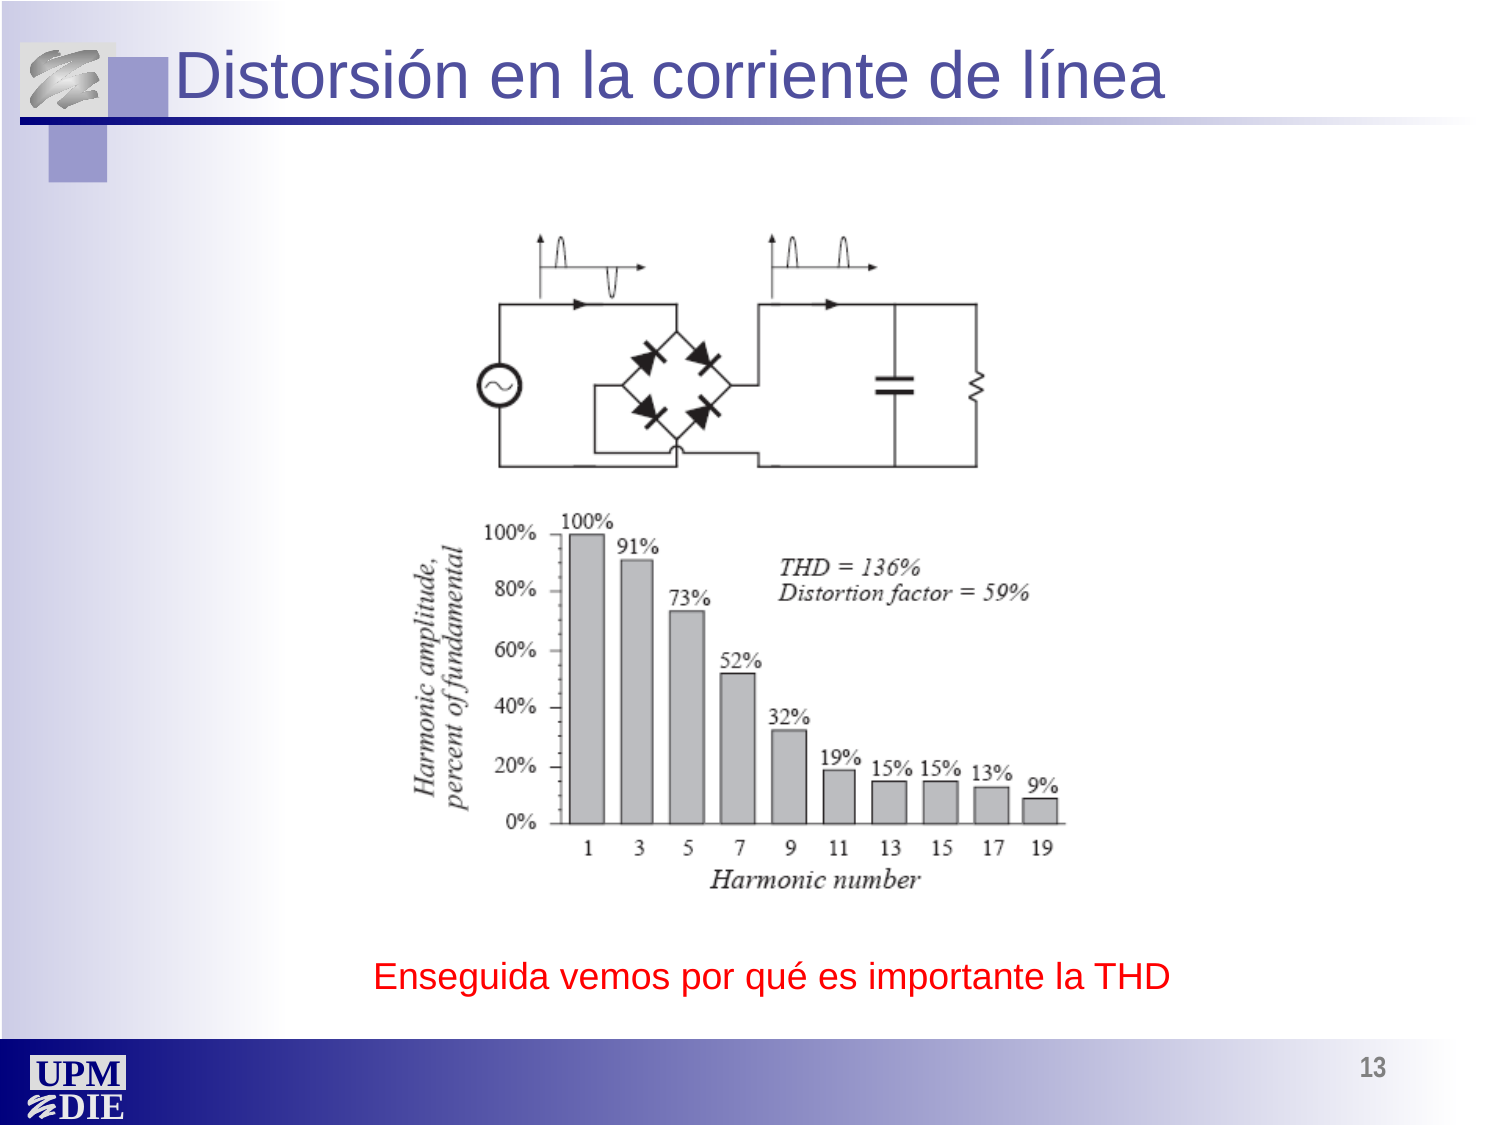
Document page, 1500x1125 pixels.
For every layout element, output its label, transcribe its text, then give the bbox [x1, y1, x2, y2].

text_box Enseguida vemos por qué es importante la THD [358, 944, 1187, 1005]
title Distorsión en la corriente de línea [159, 23, 1430, 120]
picture [386, 218, 1114, 908]
